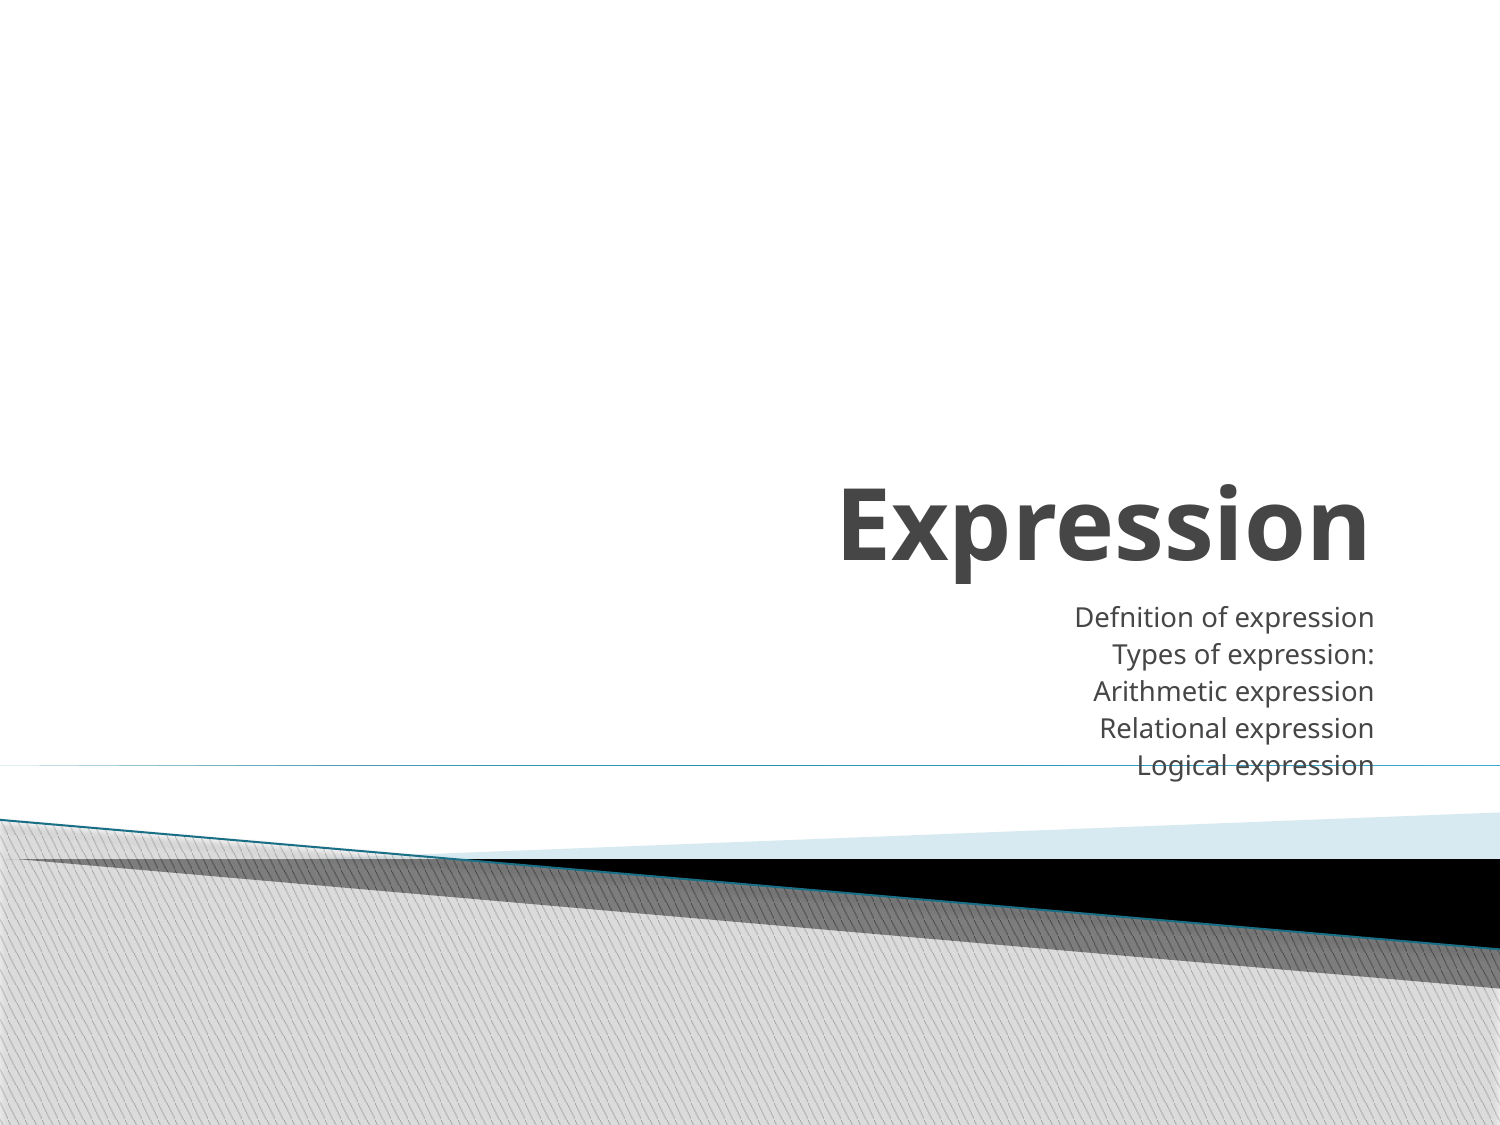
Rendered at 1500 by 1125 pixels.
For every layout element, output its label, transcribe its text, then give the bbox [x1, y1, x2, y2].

title Expression [112, 287, 1388, 588]
picture [5, 859, 1500, 989]
subtitle Defnition of expression Types of expression: Arithmetic expression Relational expression Logical expression [112, 592, 1388, 790]
